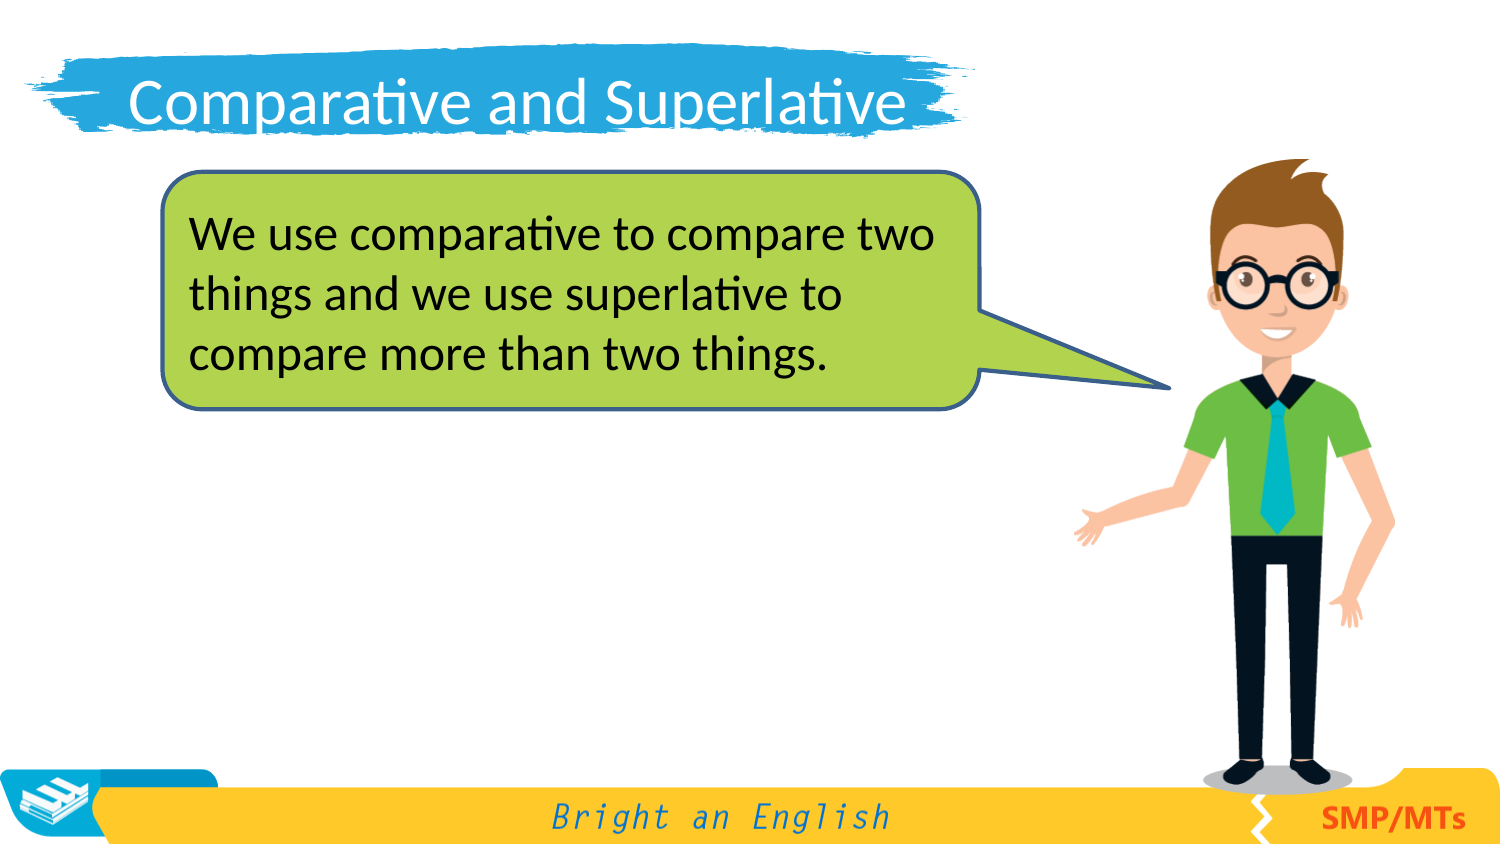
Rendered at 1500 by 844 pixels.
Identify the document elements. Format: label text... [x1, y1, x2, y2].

text_box We use comparative to compare two things and we use superlative to compare more than two things. [160, 169, 1069, 412]
picture [20, 778, 88, 823]
picture [24, 43, 976, 141]
picture [0, 159, 1500, 844]
